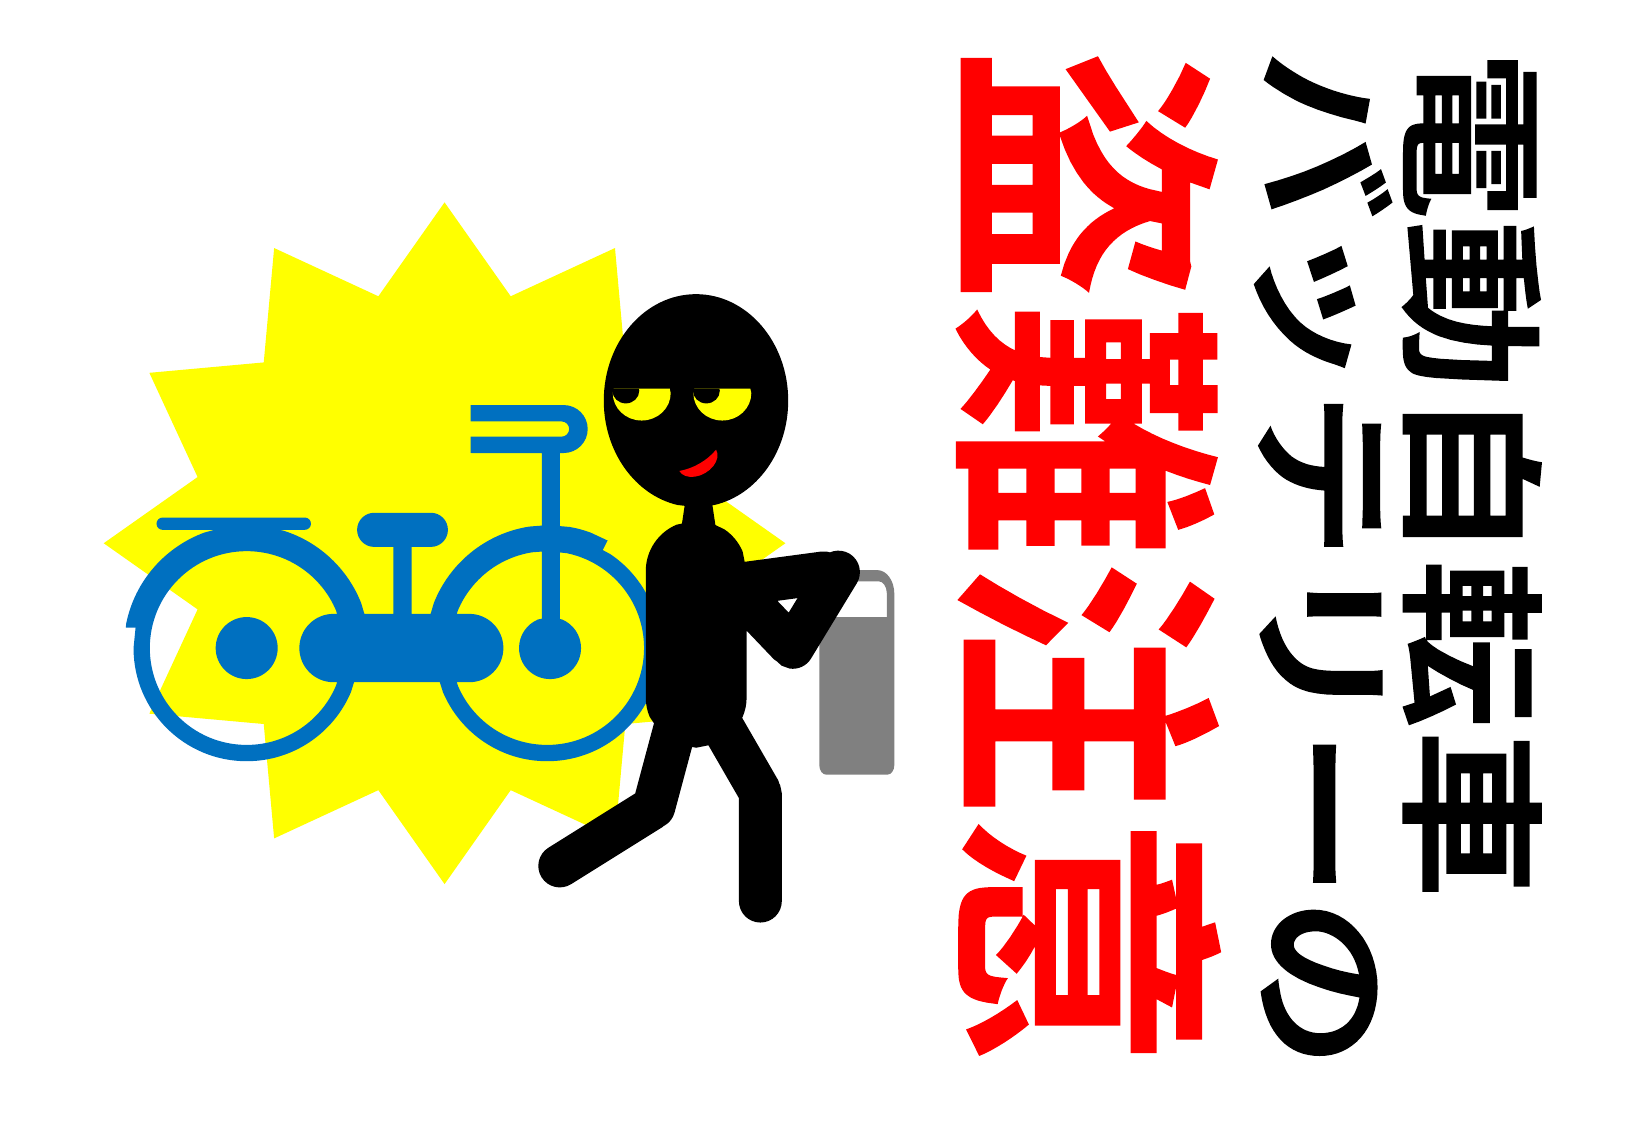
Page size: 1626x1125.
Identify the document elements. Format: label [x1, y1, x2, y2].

text_box [103, 202, 895, 923]
